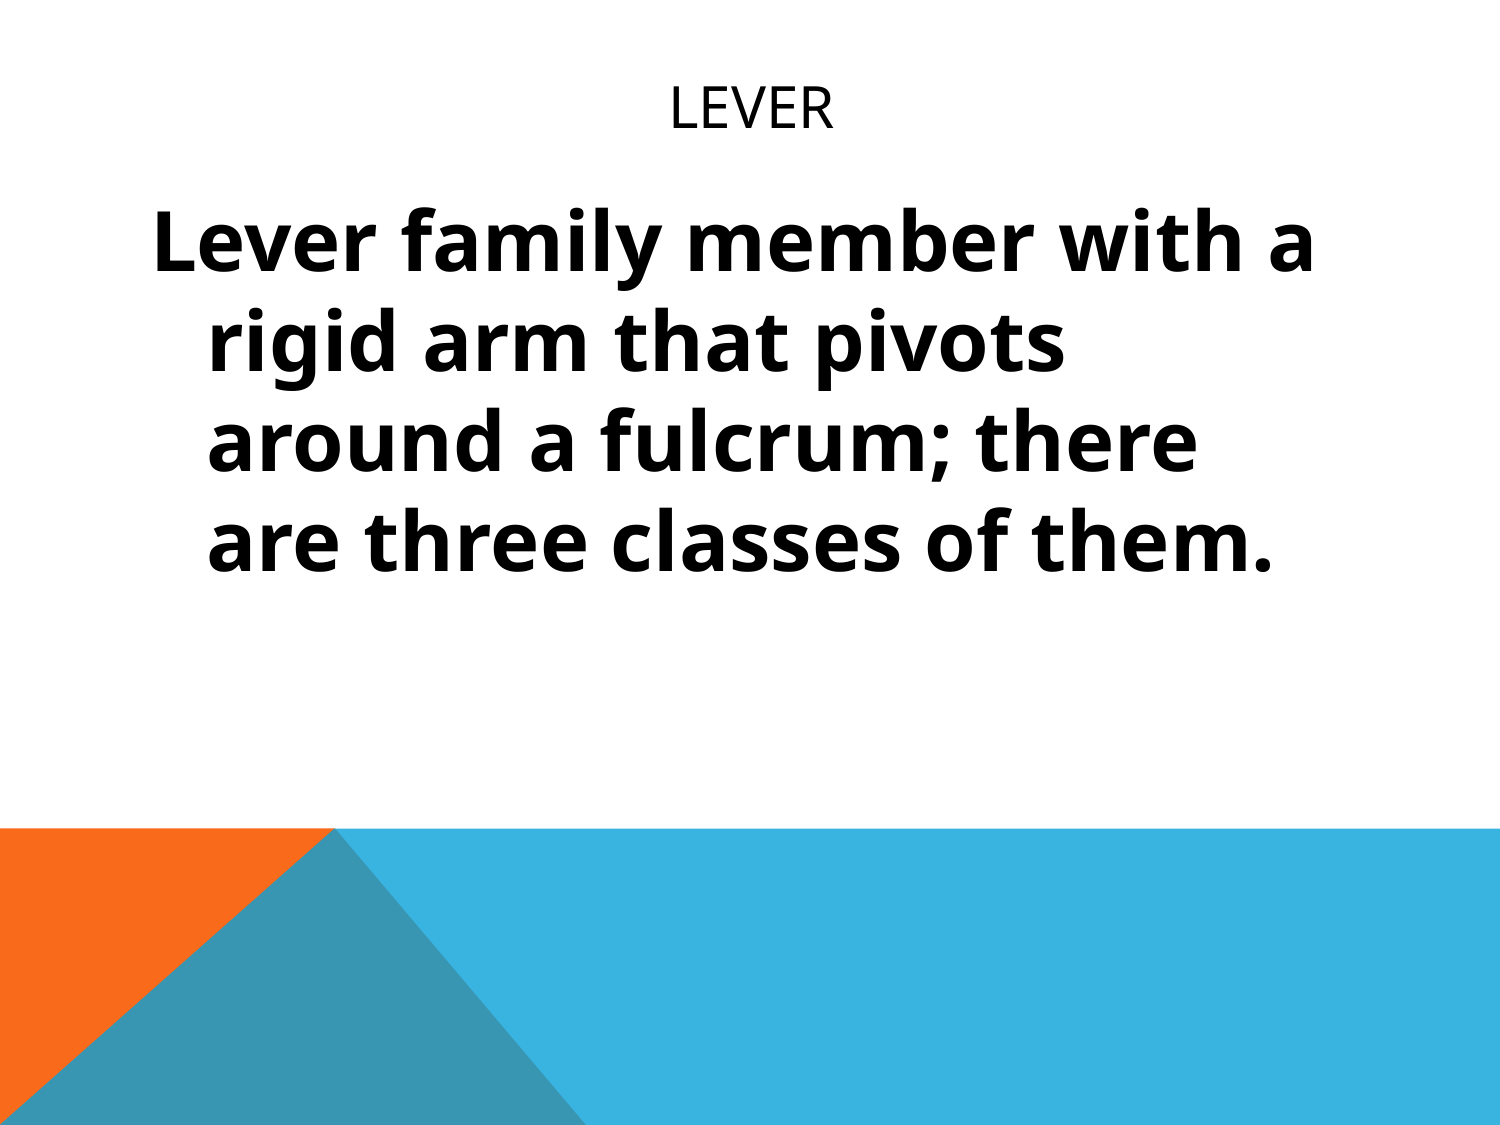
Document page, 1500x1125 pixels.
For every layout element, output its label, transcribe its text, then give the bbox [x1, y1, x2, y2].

title Lever [135, 60, 1369, 150]
list Lever family member with a rigid arm that pivots around a fulcrum; there are three classes of them. [135, 180, 1369, 768]
